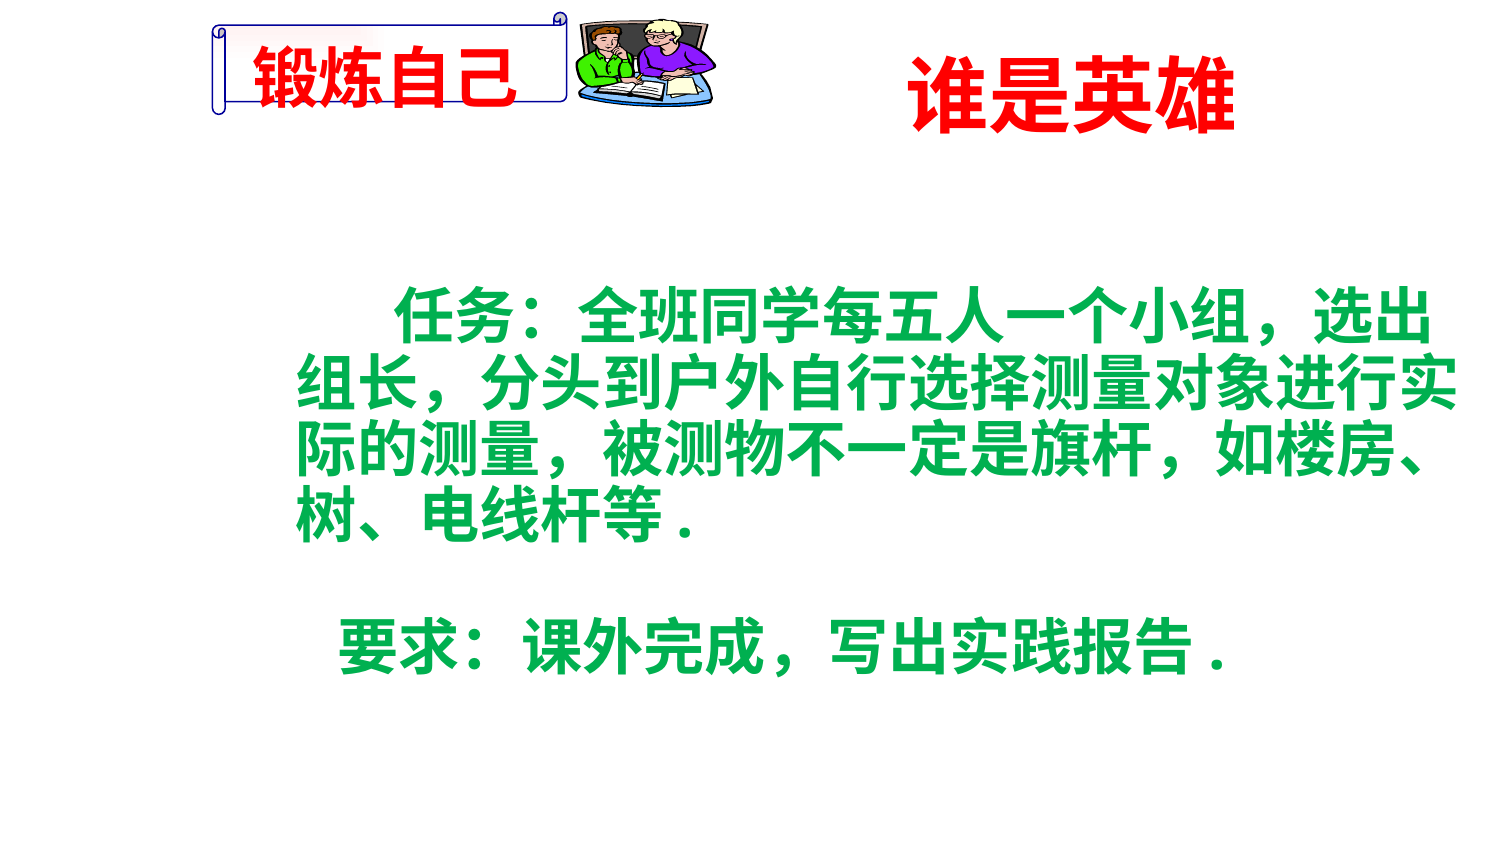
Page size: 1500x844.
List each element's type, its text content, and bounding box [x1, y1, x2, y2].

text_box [212, 0, 717, 125]
title 谁是英雄 [702, 32, 1441, 154]
list 任务：全班同学每五人一个小组，选出组长，分头到户外自行选择测量对象进行实际的测量，被测物不一定是旗杆，如楼房、树、电线杆等. 要求：课外完成，写出实践报告. [225, 204, 1475, 692]
